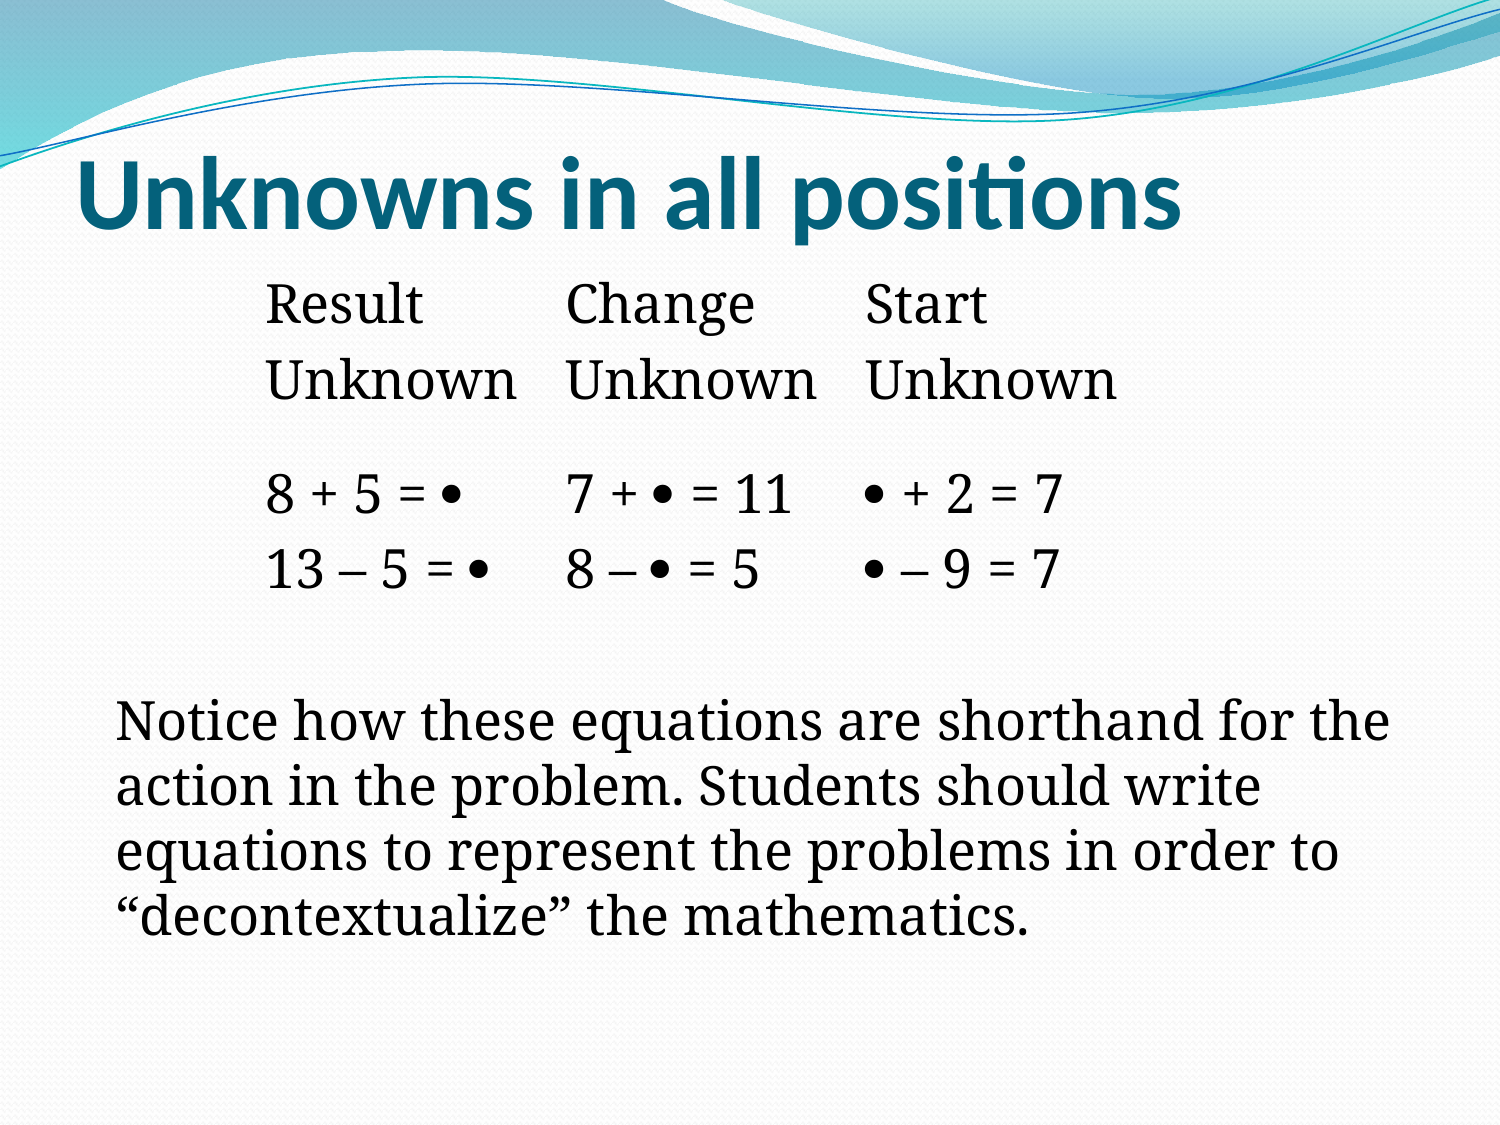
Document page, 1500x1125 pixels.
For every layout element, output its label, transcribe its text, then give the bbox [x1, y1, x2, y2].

list Result Change Start Unknown Unknown Unknown 8 + 5 =  7 +  = 11  + 2 = 7 13 – 5 =  8 –  = 5  – 9 = 7 Notice how these equations are shorthand for the action in the problem. Students should write equations to represent the problems in order to “decontextualize” the mathematics. [100, 262, 1438, 1125]
title Unknowns in all positions [75, 115, 1425, 250]
